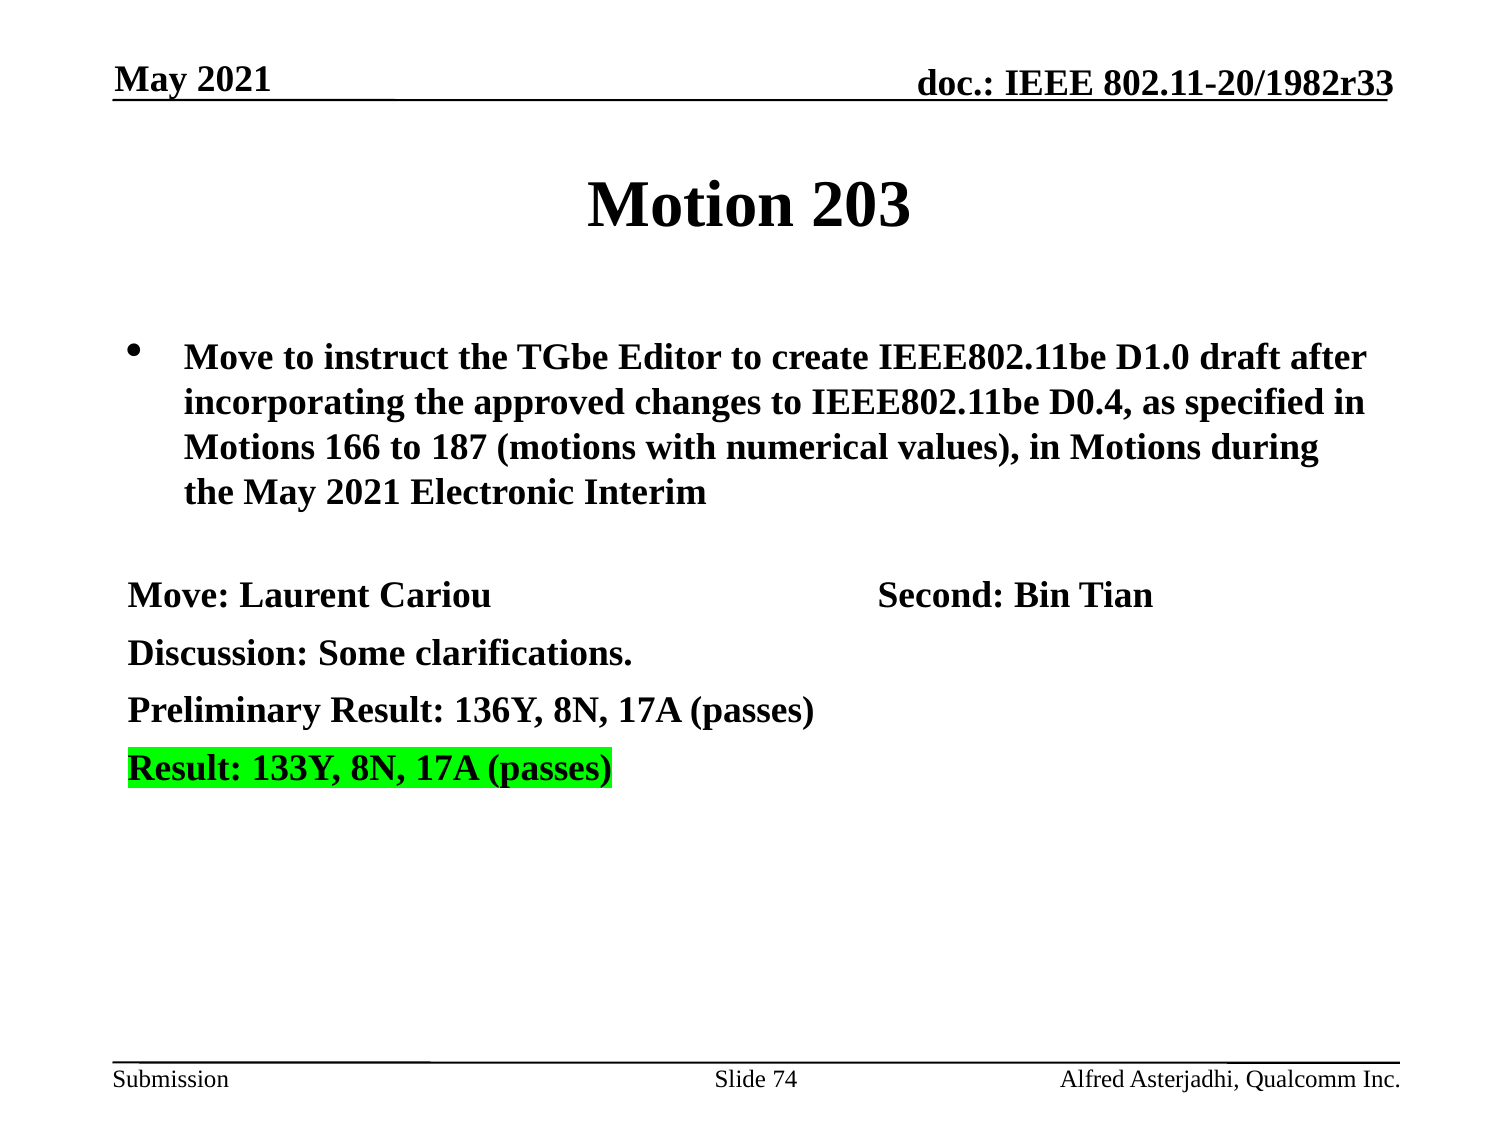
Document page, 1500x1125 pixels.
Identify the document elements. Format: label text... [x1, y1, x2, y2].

title Motion 203 [112, 112, 1388, 288]
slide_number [114, 54, 423, 100]
footer Alfred Asterjadhi, Qualcomm Inc. [878, 1061, 1402, 1093]
slide_number Slide 74 [712, 1061, 800, 1123]
list Move to instruct the TGbe Editor to create IEEE802.11be D1.0 draft after incorporating the approved changes to IEEE802.11be D0.4, as specified in Motions 166 to 187 (motions with numerical values), in Motions during the May 2021 Electronic Interim Move: Laurent Cariou Second: Bin Tian Discussion: Some clarifications. Preliminary Result: 136Y, 8N, 17A (passes) Result: 133Y, 8N, 17A (passes) [112, 324, 1388, 1000]
